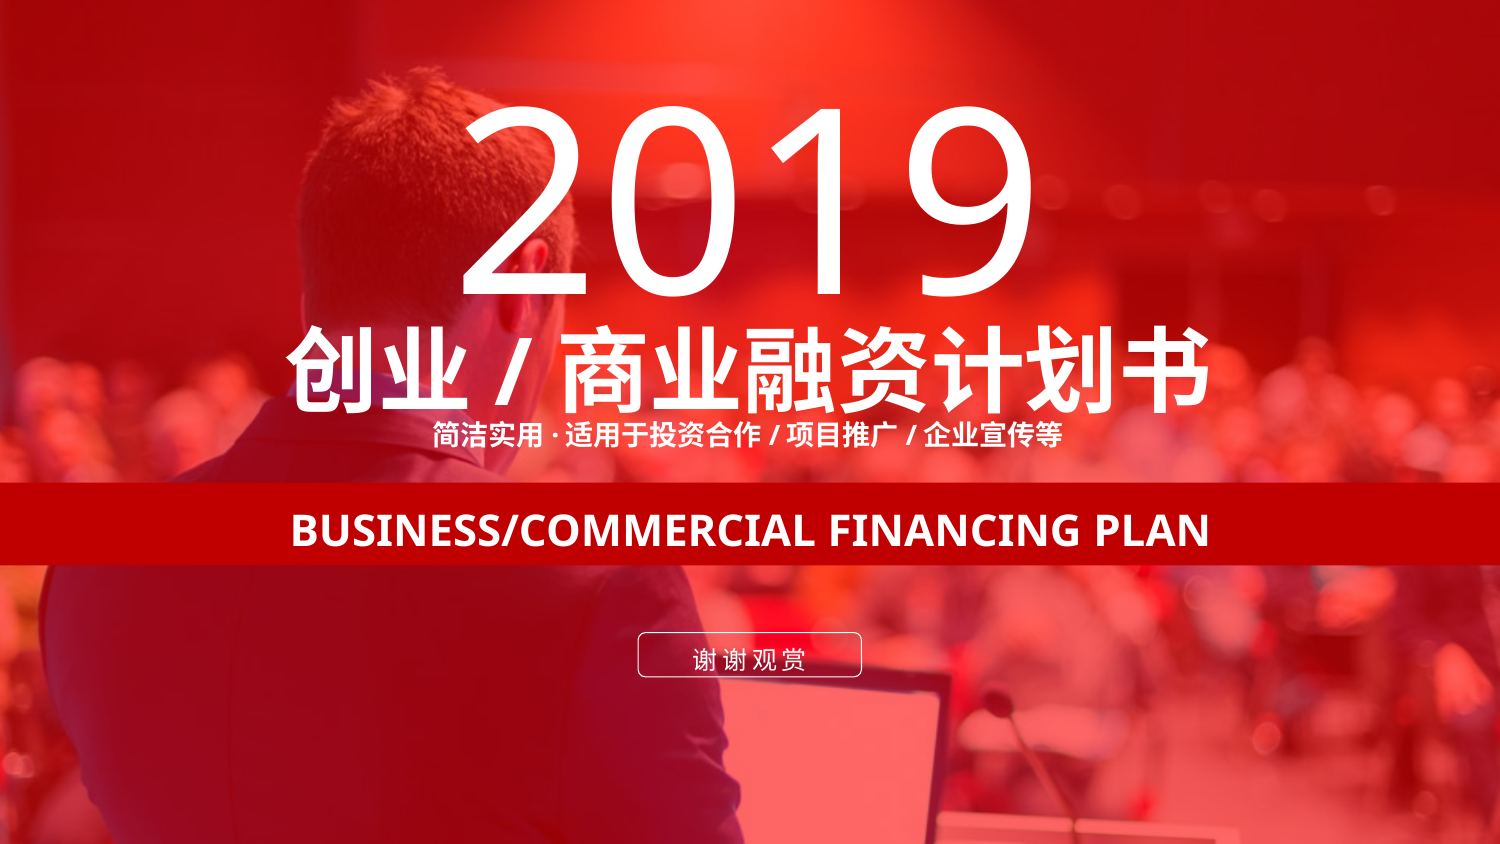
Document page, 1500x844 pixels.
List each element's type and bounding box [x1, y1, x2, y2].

picture [0, 0, 1500, 844]
text_box [636, 632, 864, 683]
